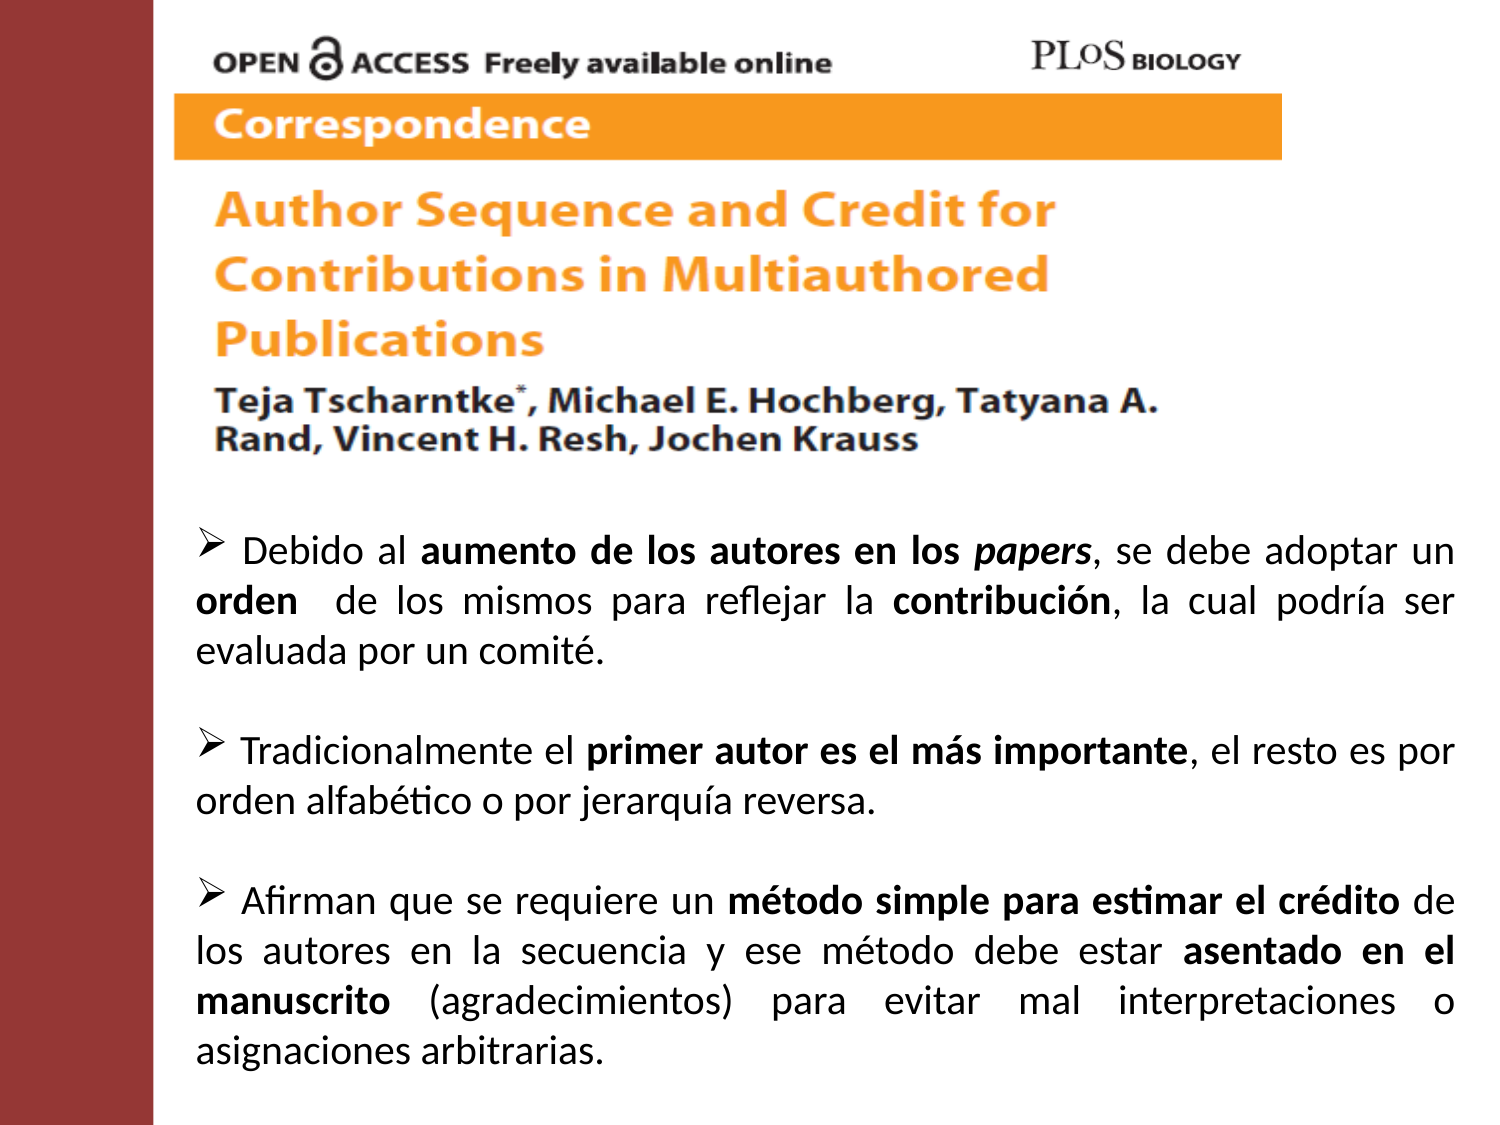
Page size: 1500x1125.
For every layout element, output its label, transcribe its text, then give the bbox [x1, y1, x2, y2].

text_box [0, 0, 155, 1125]
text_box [123, 9, 1282, 469]
text_box Debido al aumento de los autores en los papers, se debe adoptar un orden de los mismos para reflejar la contribución, la cual podría ser evaluada por un comité. Tradicionalmente el primer autor es el más importante, el resto es por orden alfabético o por jerarquía reversa. Afirman que se requiere un método simple para estimar el crédito de los autores en la secuencia y ese método debe estar asentado en el manuscrito (agradecimientos) para evitar mal interpretaciones o asignaciones arbitrarias. [180, 515, 1471, 1081]
